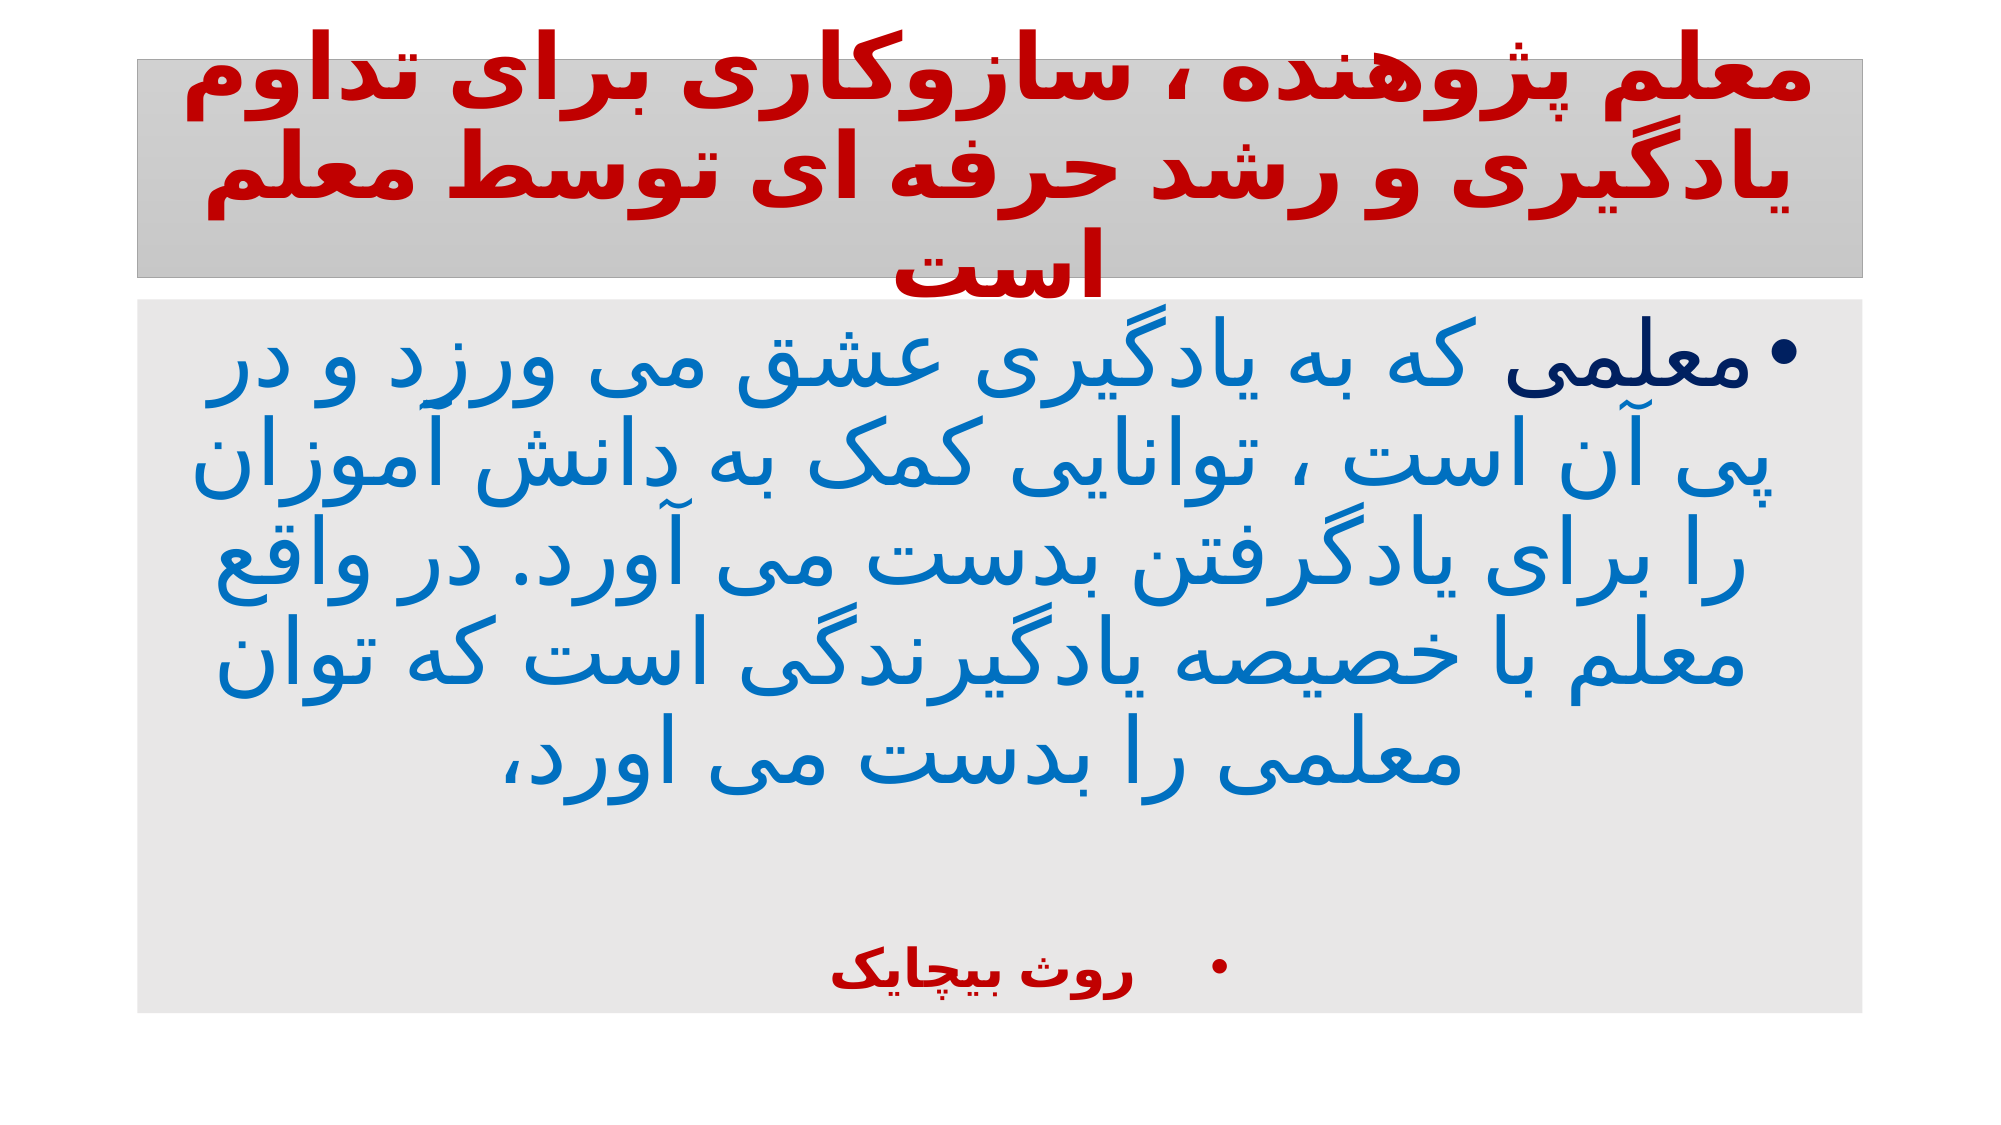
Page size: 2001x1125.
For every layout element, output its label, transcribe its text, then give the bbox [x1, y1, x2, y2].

list معلمی که به یادگیری عشق می ورزد و در پی آن است ، توانایی کمک به دانش آموزان را برای یادگرفتن بدست می آورد. در واقع معلم با خصیصه یادگیرندگی است که توان معلمی را بدست می اورد، روث بیچایک [137, 299, 1863, 1014]
title معلم پژوهنده ، سازوکاری برای تداوم یادگیری و رشد حرفه ای توسط معلم است [137, 59, 1863, 278]
